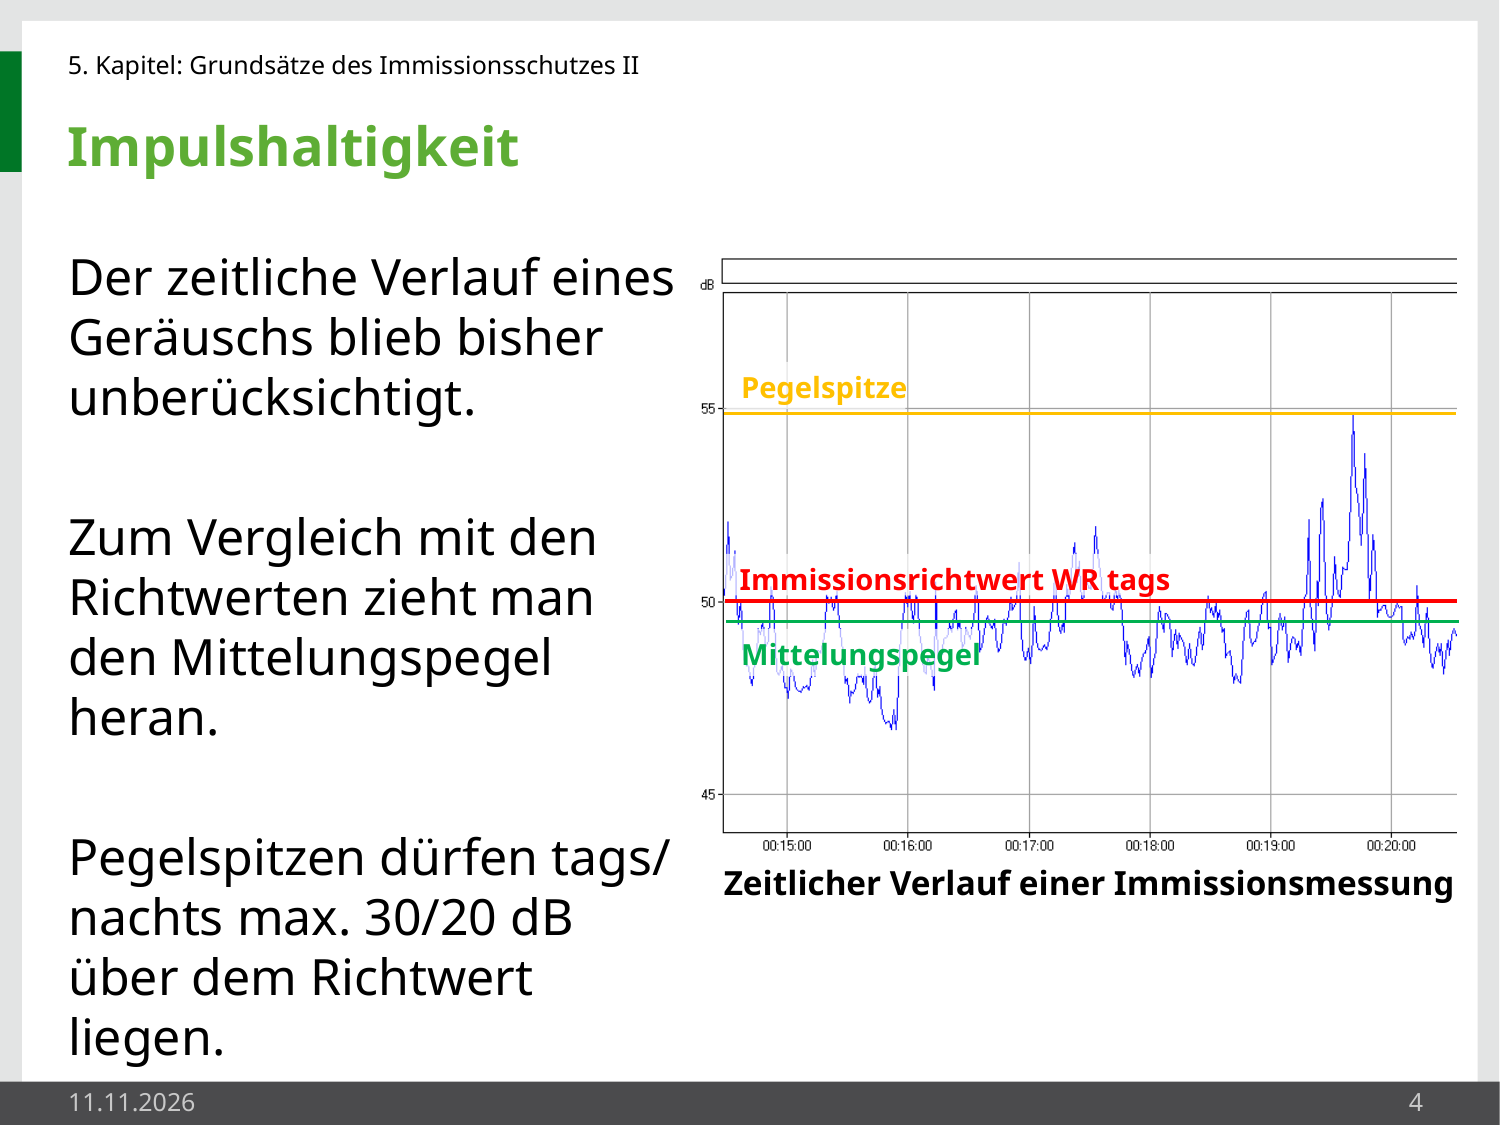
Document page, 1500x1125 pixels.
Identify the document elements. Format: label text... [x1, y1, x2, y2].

title Impulshaltigkeit [67, 77, 1427, 178]
slide_number 4 [1331, 1082, 1423, 1125]
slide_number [68, 1082, 231, 1125]
picture [695, 255, 1457, 853]
text_box Zeitlicher Verlauf einer Immissionsmessung [723, 858, 1459, 903]
list Der zeitliche Verlauf eines Geräuschs blieb bisher unberücksichtigt. Zum Vergleich mit den Richtwerten zieht man den Mittelungspegel heran. Pegelspitzen dürfen tags/ nachts max. 30/20 dB über dem Richtwert liegen. [68, 245, 696, 1047]
